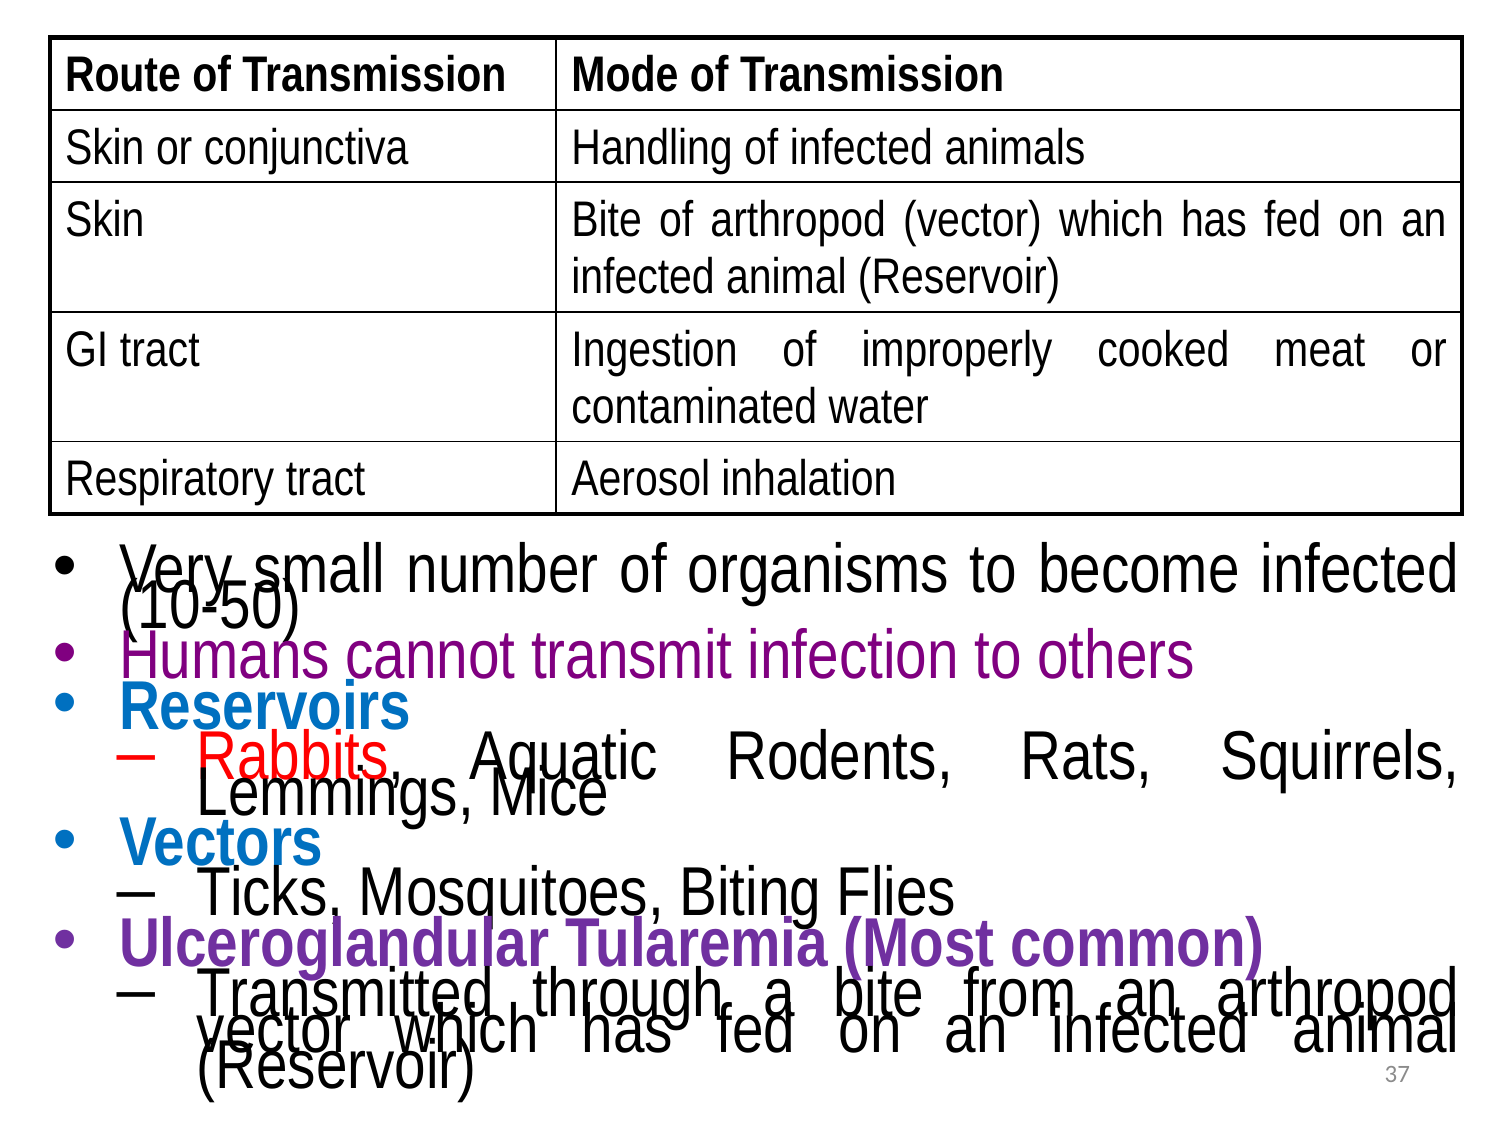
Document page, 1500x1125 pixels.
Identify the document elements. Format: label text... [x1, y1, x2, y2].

table_cell Ingestion of improperly cooked meat or contaminated water [557, 313, 1460, 441]
table_cell Aerosol inhalation [557, 442, 1460, 512]
table_header Mode of Transmission [557, 40, 1460, 109]
table_cell Skin or conjunctiva [52, 111, 555, 181]
table_cell GI tract [52, 313, 555, 441]
table_header Route of Transmission [52, 40, 555, 109]
list Very small number of organisms to become infected (10-50) Humans cannot transmit infection to others Reservoirs Rabbits, Aquatic Rodents, Rats, Squirrels, Lemmings, Mice Vectors Ticks, Mosquitoes, Biting Flies Ulceroglandular Tularemia (Most common) Transmitted through a bite from an arthropod vector which has fed on an infected animal (Reservoir) [37, 562, 1475, 1113]
table_cell Skin [52, 183, 555, 311]
table_cell Respiratory tract [52, 442, 555, 512]
slide_number 37 [1074, 1042, 1425, 1103]
table_cell Handling of infected animals [557, 111, 1460, 181]
table_cell Bite of arthropod (vector) which has fed on an infected animal (Reservoir) [557, 183, 1460, 311]
footer [512, 1042, 988, 1103]
